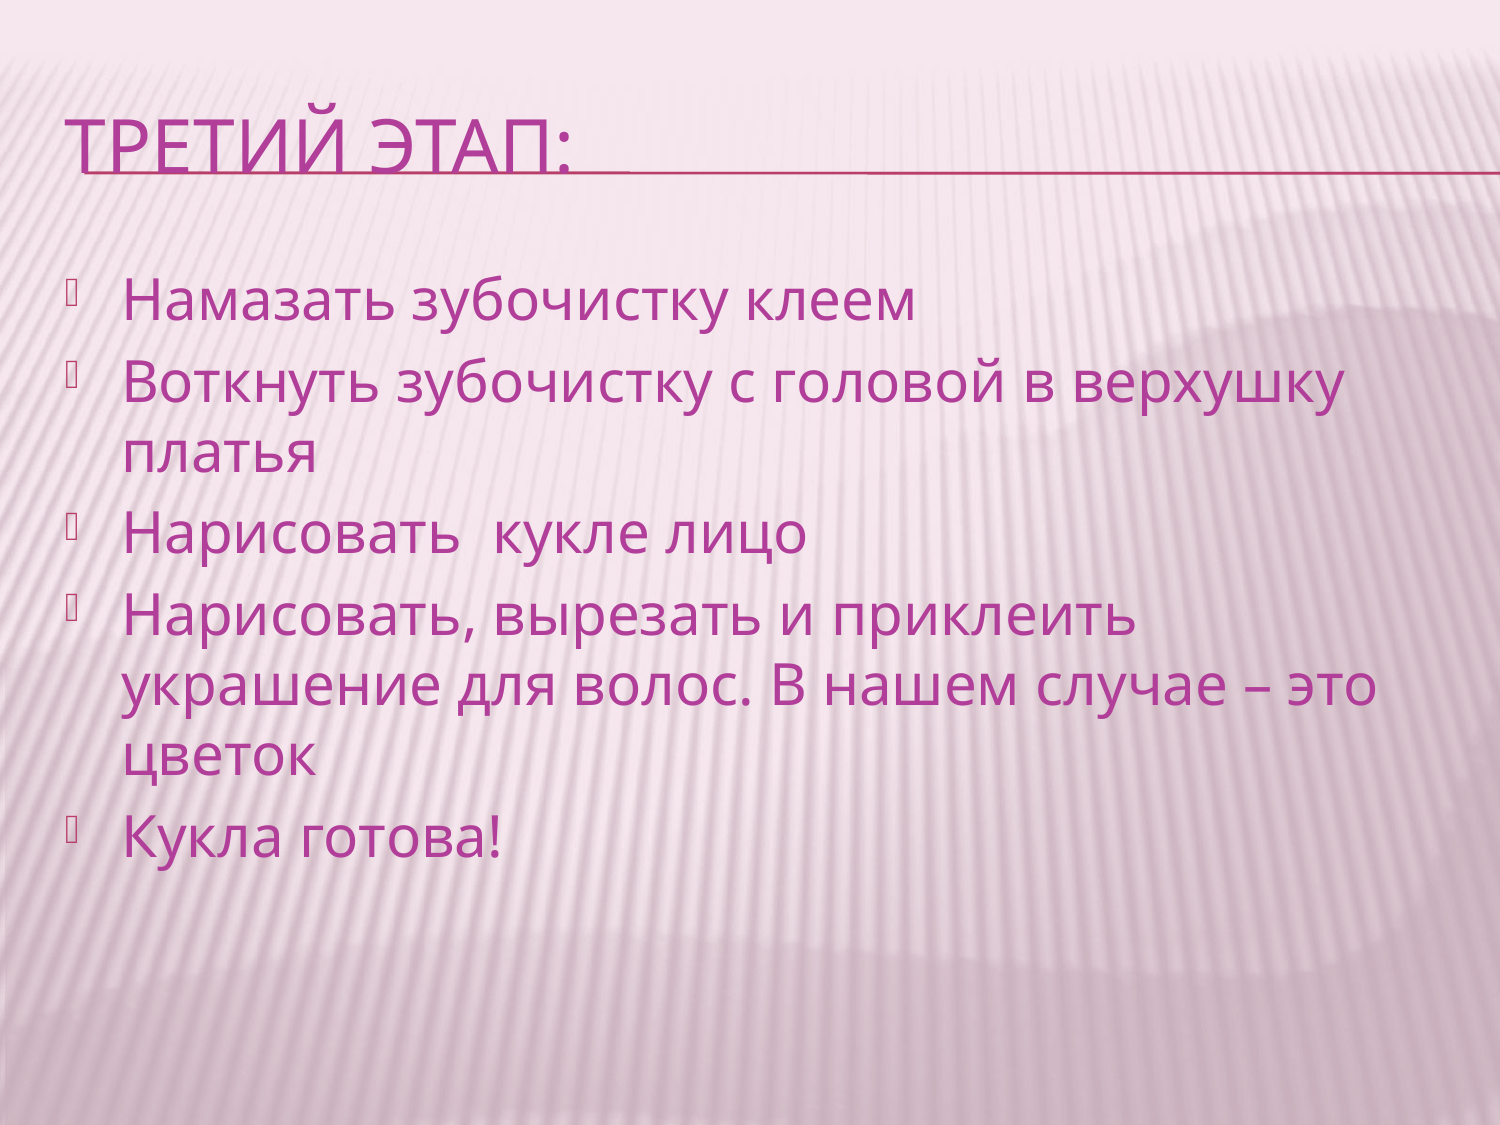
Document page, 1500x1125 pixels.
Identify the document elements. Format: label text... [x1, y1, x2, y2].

list Намазать зубочистку клеем Воткнуть зубочистку с головой в верхушку платья Нарисовать кукле лицо Нарисовать, вырезать и приклеить украшение для волос. В нашем случае – это цветок Кукла готова! [50, 254, 1475, 998]
title Третий этап: [50, 75, 1475, 213]
